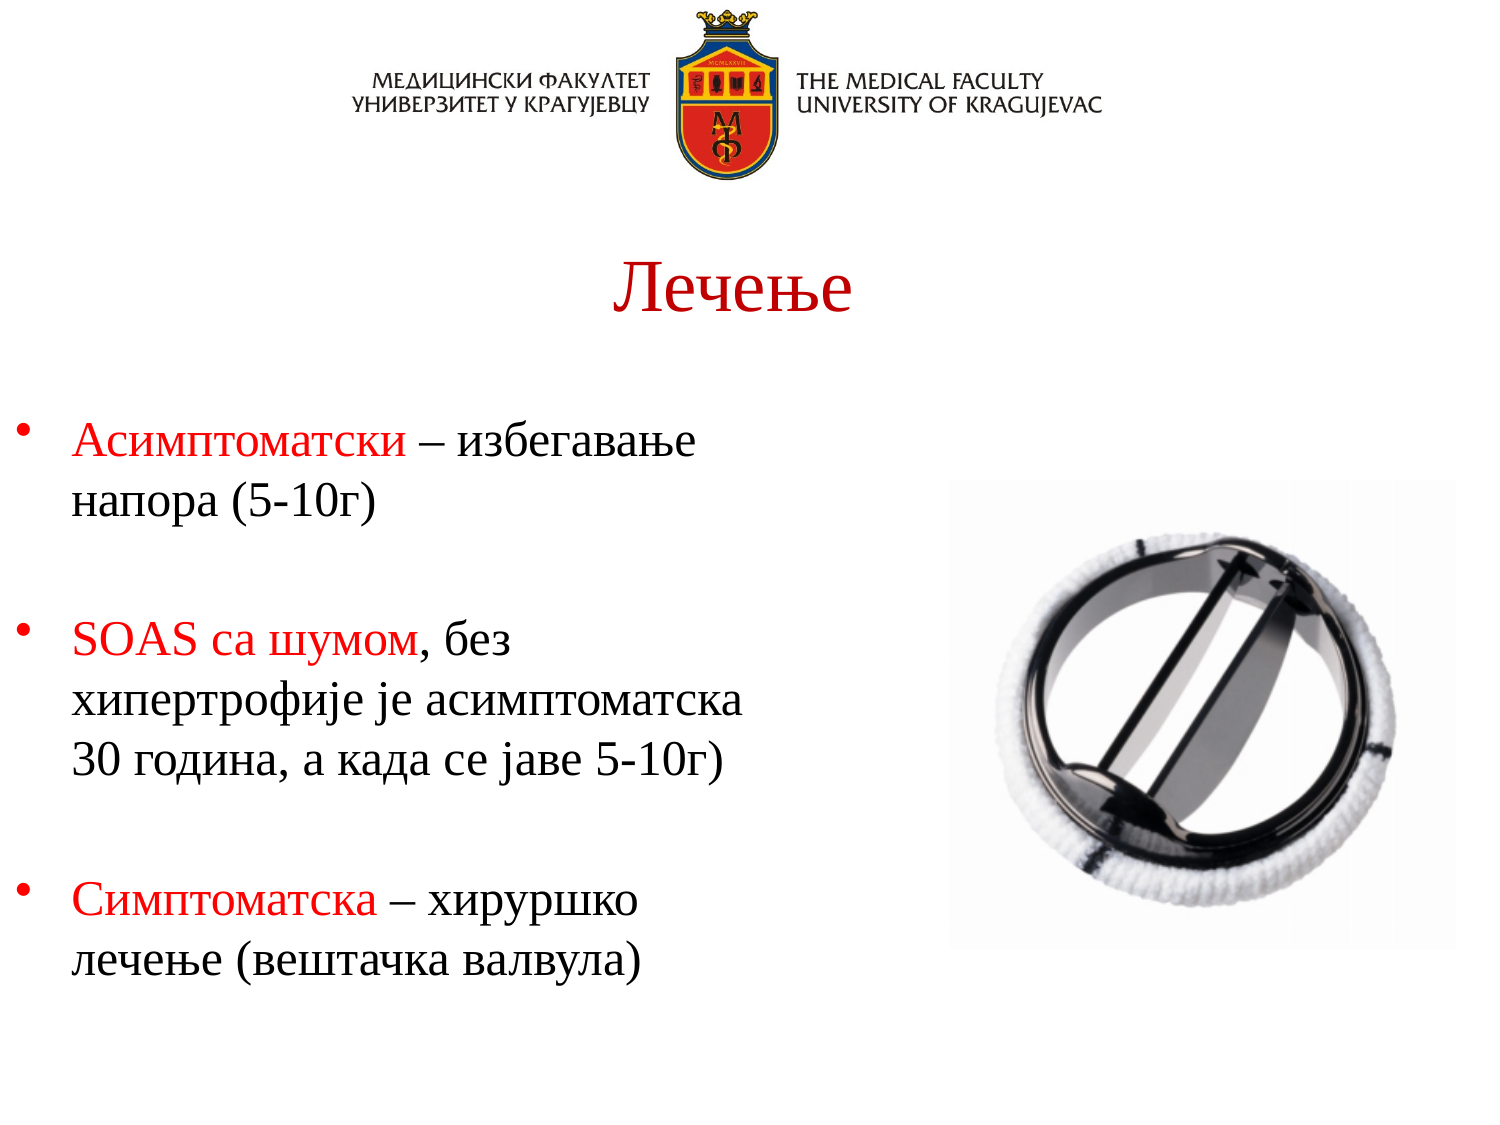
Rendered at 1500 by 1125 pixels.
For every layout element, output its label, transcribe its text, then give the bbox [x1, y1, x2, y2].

list Асимптоматски – избегавање напора (5-10г) SOAS са шумом, без хипертрофије је асимптоматска 30 година, а када се јаве 5-10г) Симптоматска – хируршко лечење (вештачка валвула) [0, 398, 809, 1055]
picture [948, 480, 1456, 950]
title Лечење [58, 187, 1409, 375]
picture [328, 0, 1125, 187]
